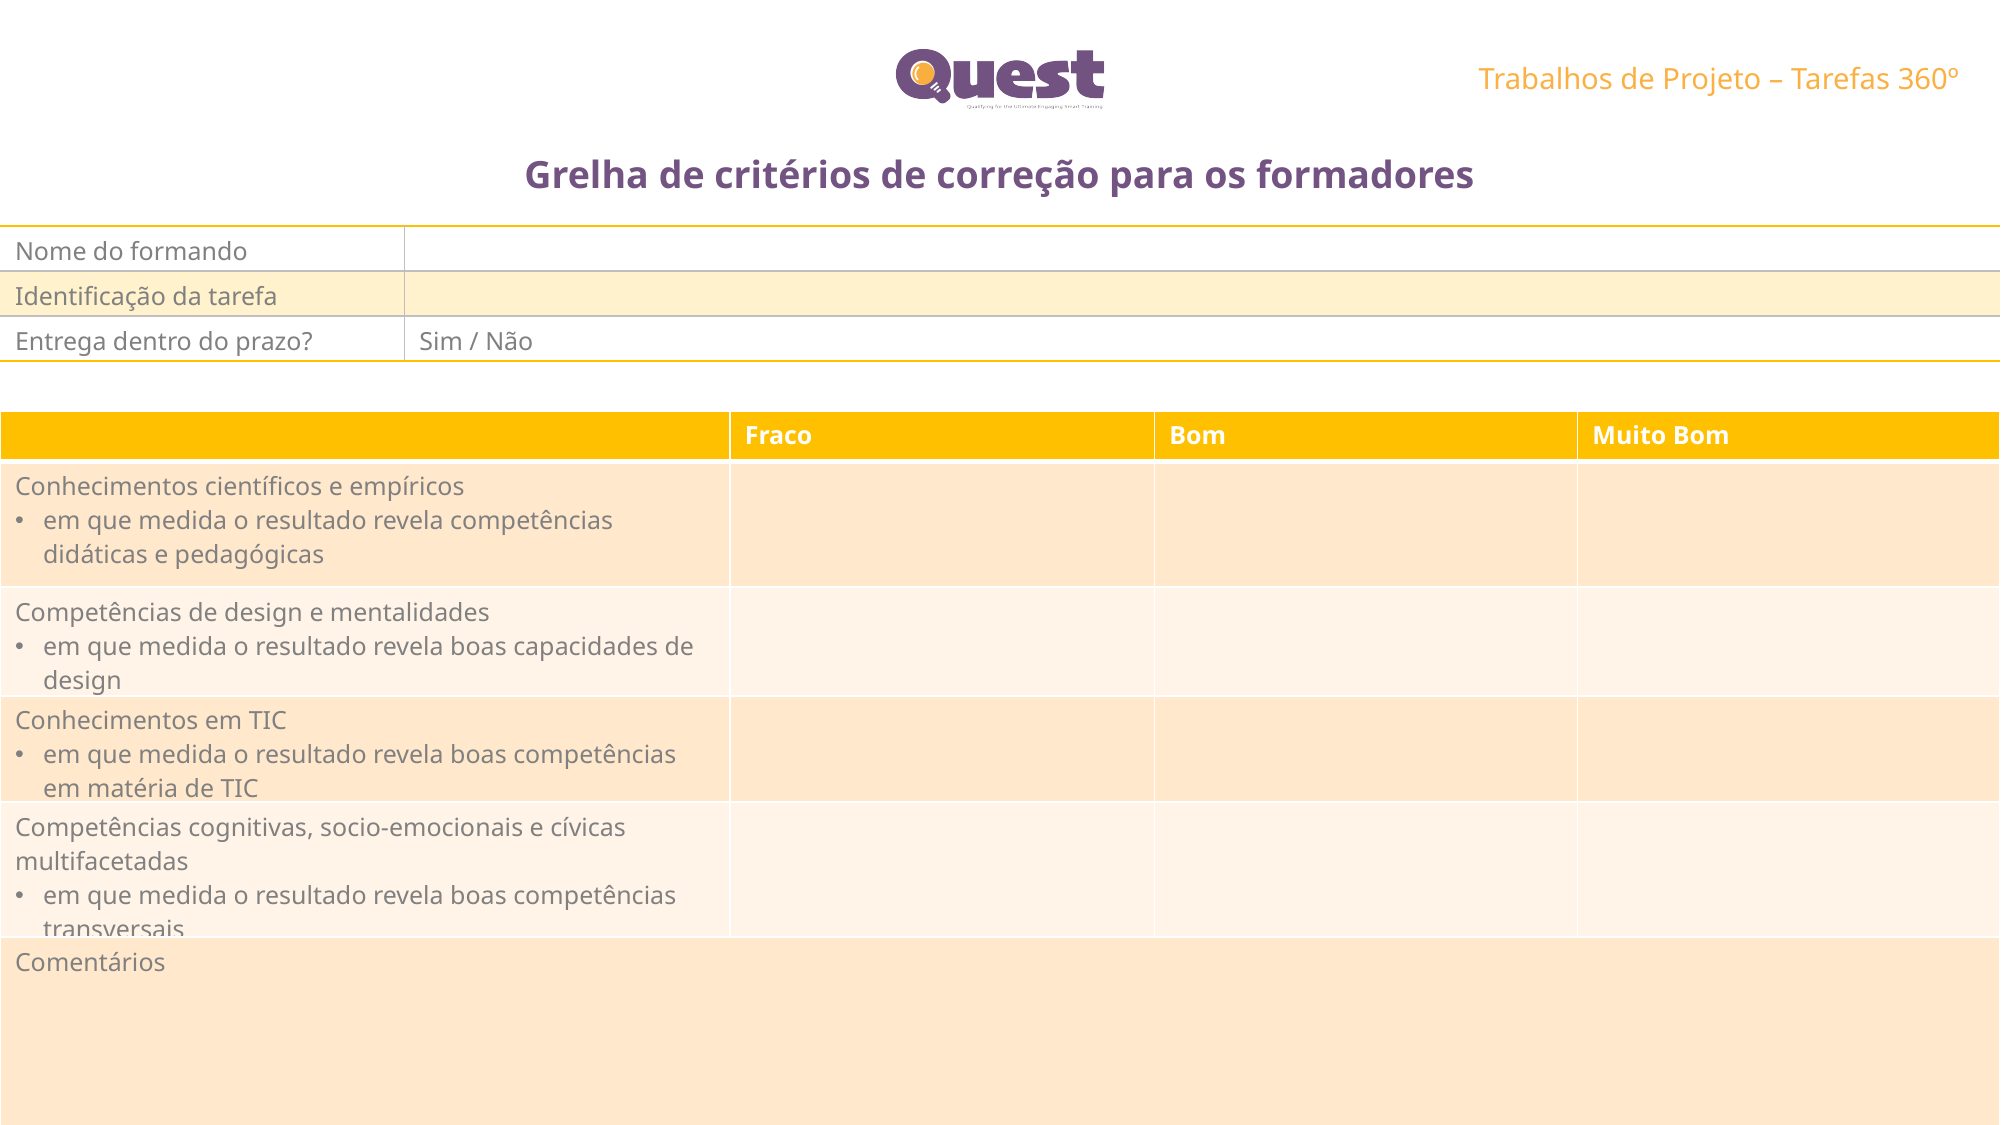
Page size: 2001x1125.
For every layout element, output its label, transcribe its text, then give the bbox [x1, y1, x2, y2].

table_header [1, 412, 729, 459]
table_cell Competências cognitivas, socio-emocionais e cívicas multifacetadas em que medida o resultado revela boas competências transversais [1, 803, 729, 936]
table_cell Sim / Não [405, 317, 2000, 360]
table_cell Entrega dentro do prazo? [0, 317, 404, 360]
table_cell Competências de design e mentalidades em que medida o resultado revela boas capacidades de design [1, 588, 729, 695]
text_box Trabalhos de Projeto – Tarefas 360º [1119, 52, 1974, 103]
table_cell [1578, 464, 1999, 586]
table_header Nome do formando [0, 227, 404, 270]
table_cell [1155, 588, 1577, 695]
table_cell [731, 803, 1154, 936]
table_cell Conhecimentos em TIC em que medida o resultado revela boas competências em matéria de TIC [1, 697, 729, 801]
table_cell [1155, 803, 1577, 936]
table_cell [1578, 588, 1999, 695]
table_header [405, 227, 2000, 270]
table_header Fraco [731, 412, 1154, 459]
table_header Muito Bom [1578, 412, 1999, 459]
table_cell Comentários [1, 938, 1999, 1125]
table_cell [1578, 803, 1999, 936]
table_cell [1578, 697, 1999, 801]
table_cell Identificação da tarefa [0, 272, 404, 315]
table_cell [731, 464, 1154, 586]
table_header Bom [1155, 412, 1577, 459]
picture [879, 32, 1121, 126]
text_box Grelha de critérios de correção para os formadores [84, 143, 1916, 203]
table_cell [1155, 697, 1577, 801]
table_cell [1155, 464, 1577, 586]
table_cell Conhecimentos científicos e empíricos em que medida o resultado revela competências didáticas e pedagógicas [1, 464, 729, 586]
table_cell [731, 588, 1154, 695]
table_cell [405, 272, 2000, 315]
table_cell [731, 697, 1154, 801]
